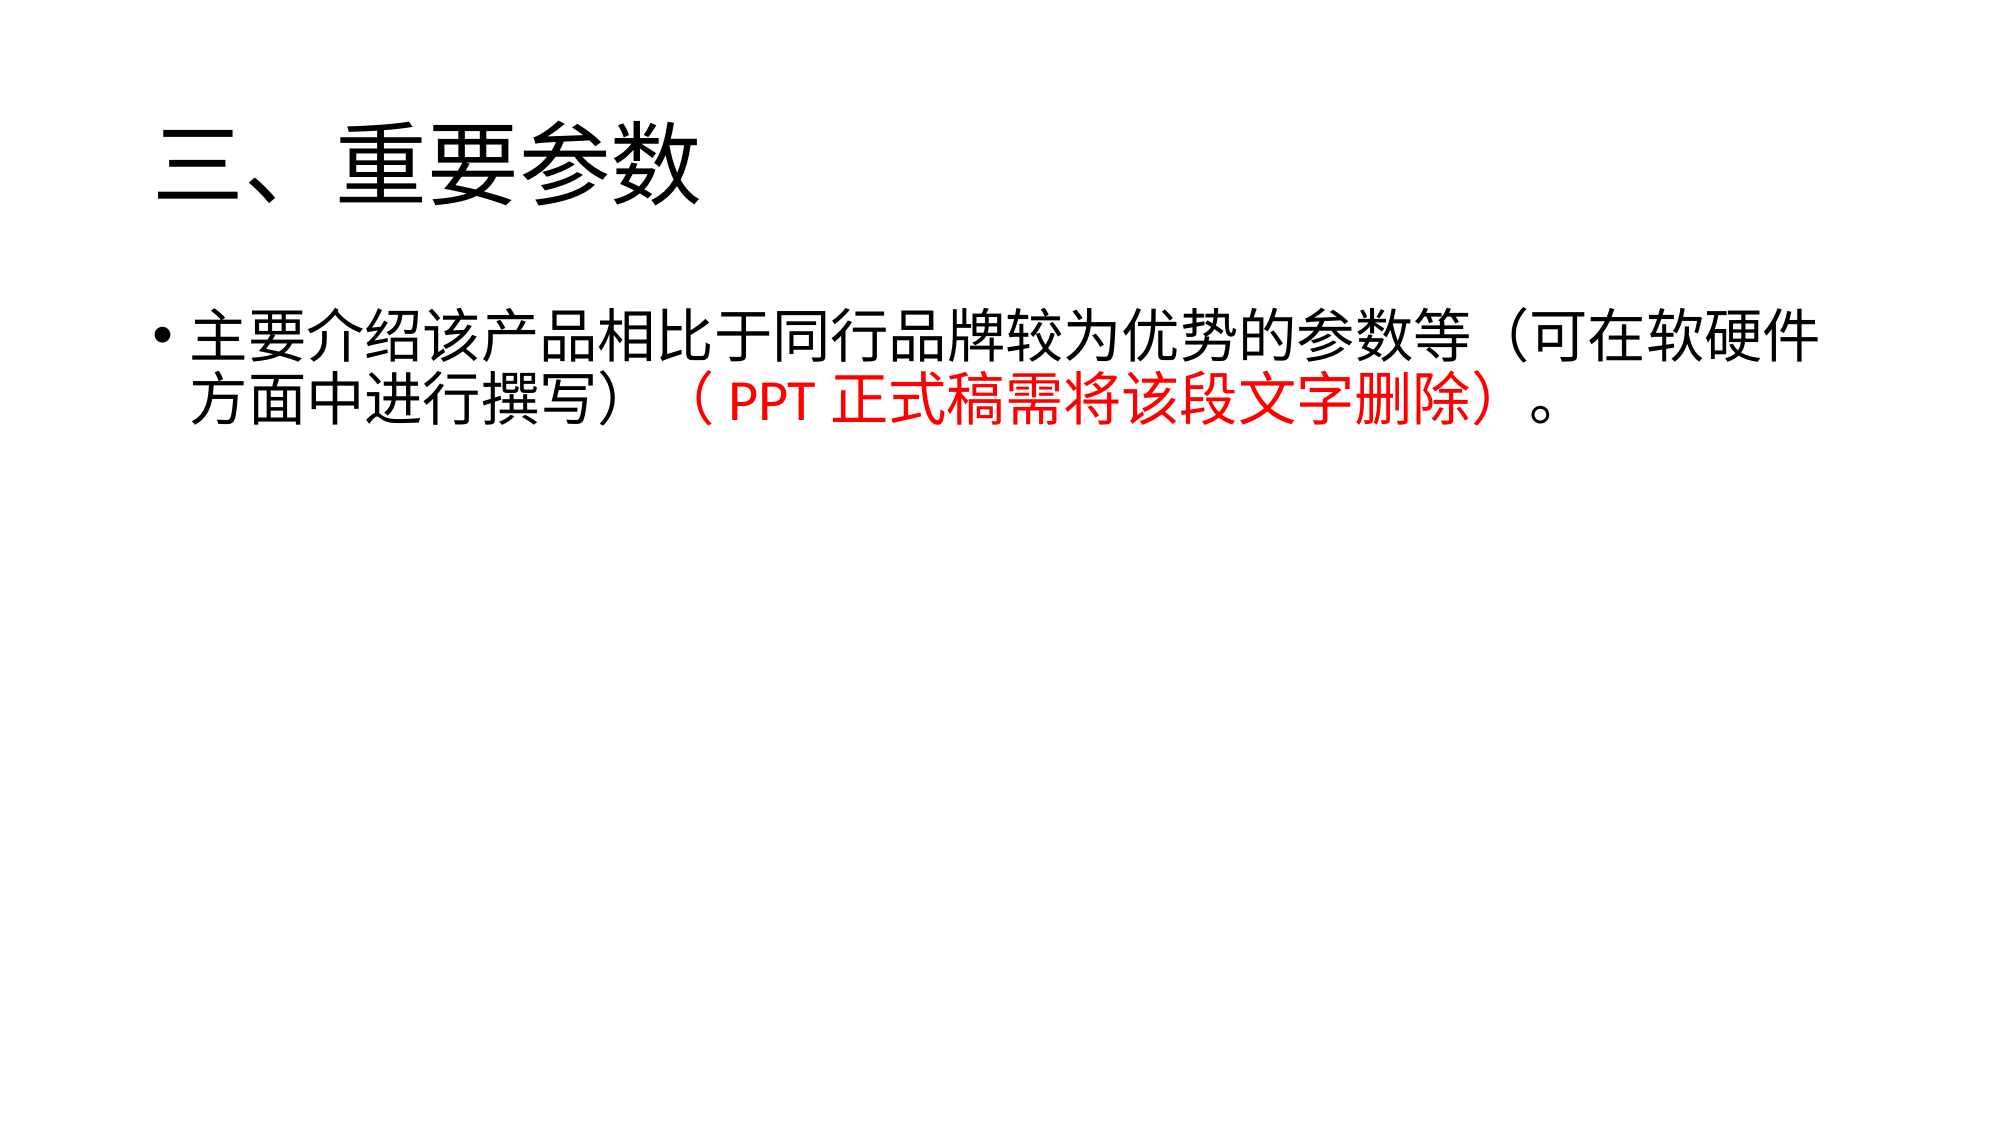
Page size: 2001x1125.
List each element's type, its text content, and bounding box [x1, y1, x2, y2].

list 主要介绍该产品相比于同行品牌较为优势的参数等（可在软硬件方面中进行撰写）（PPT正式稿需将该段文字删除）。 [137, 299, 1863, 1014]
title 三、重要参数 [137, 59, 1863, 278]
